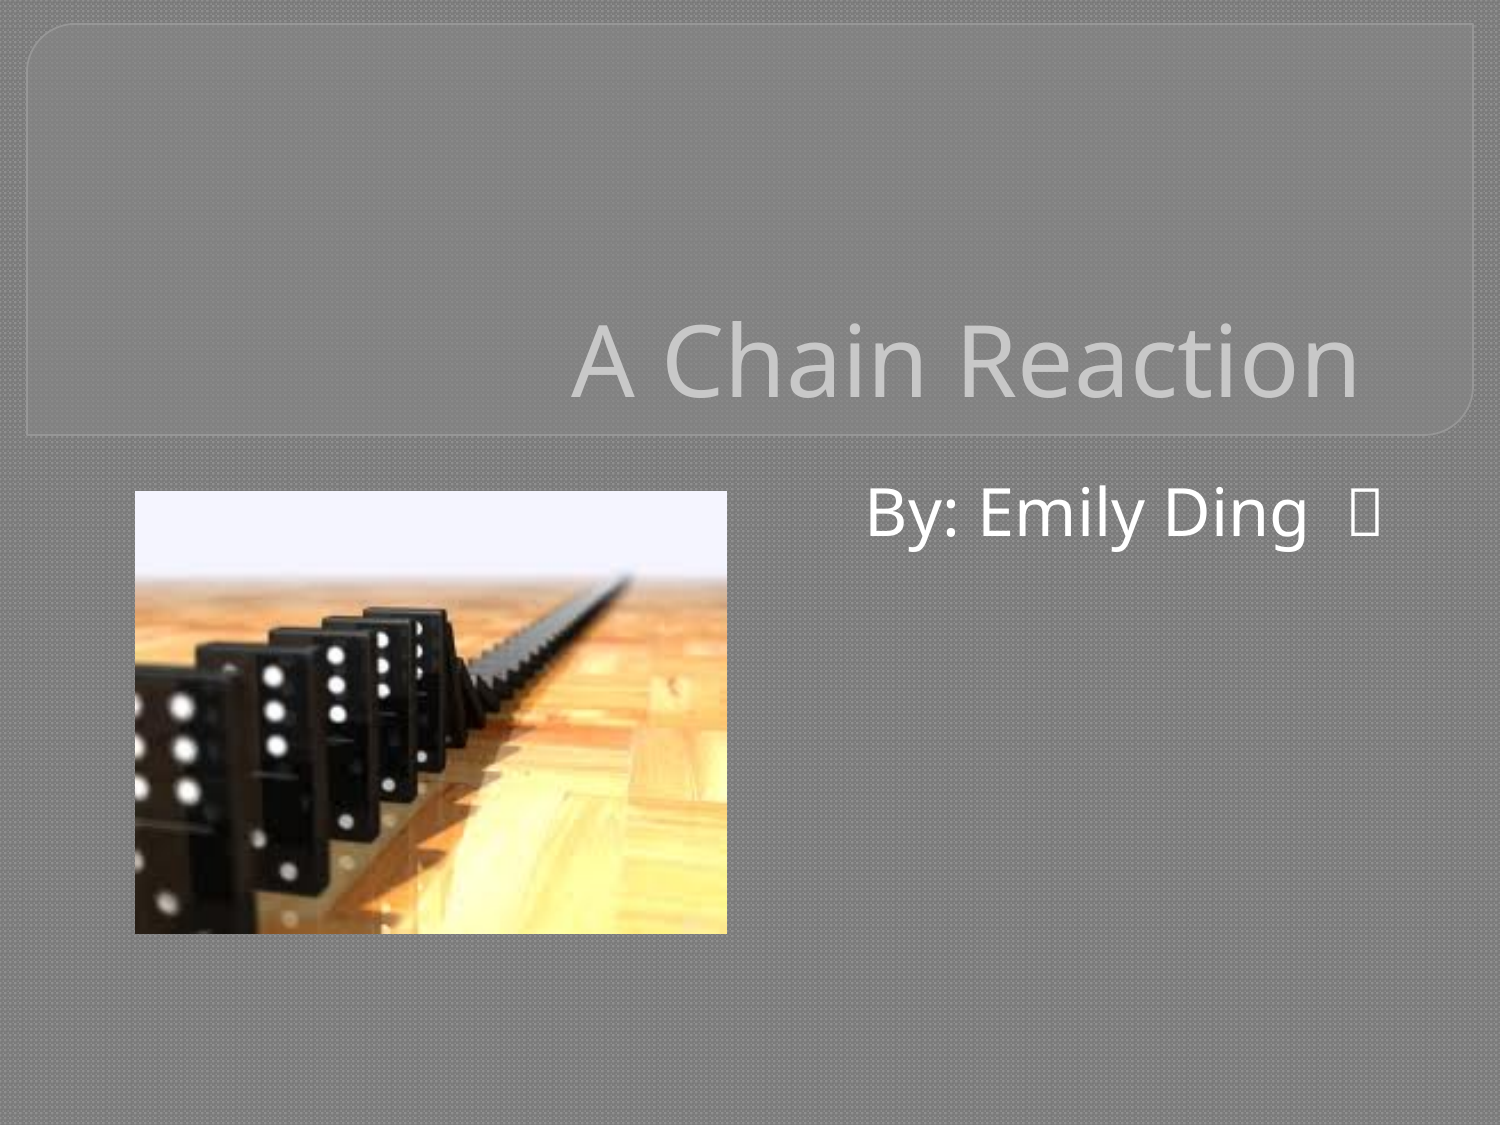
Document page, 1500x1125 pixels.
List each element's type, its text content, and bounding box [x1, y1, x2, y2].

picture [135, 491, 727, 935]
subtitle By: Emily Ding  [350, 462, 1427, 750]
title A Chain Reaction [76, 62, 1427, 425]
